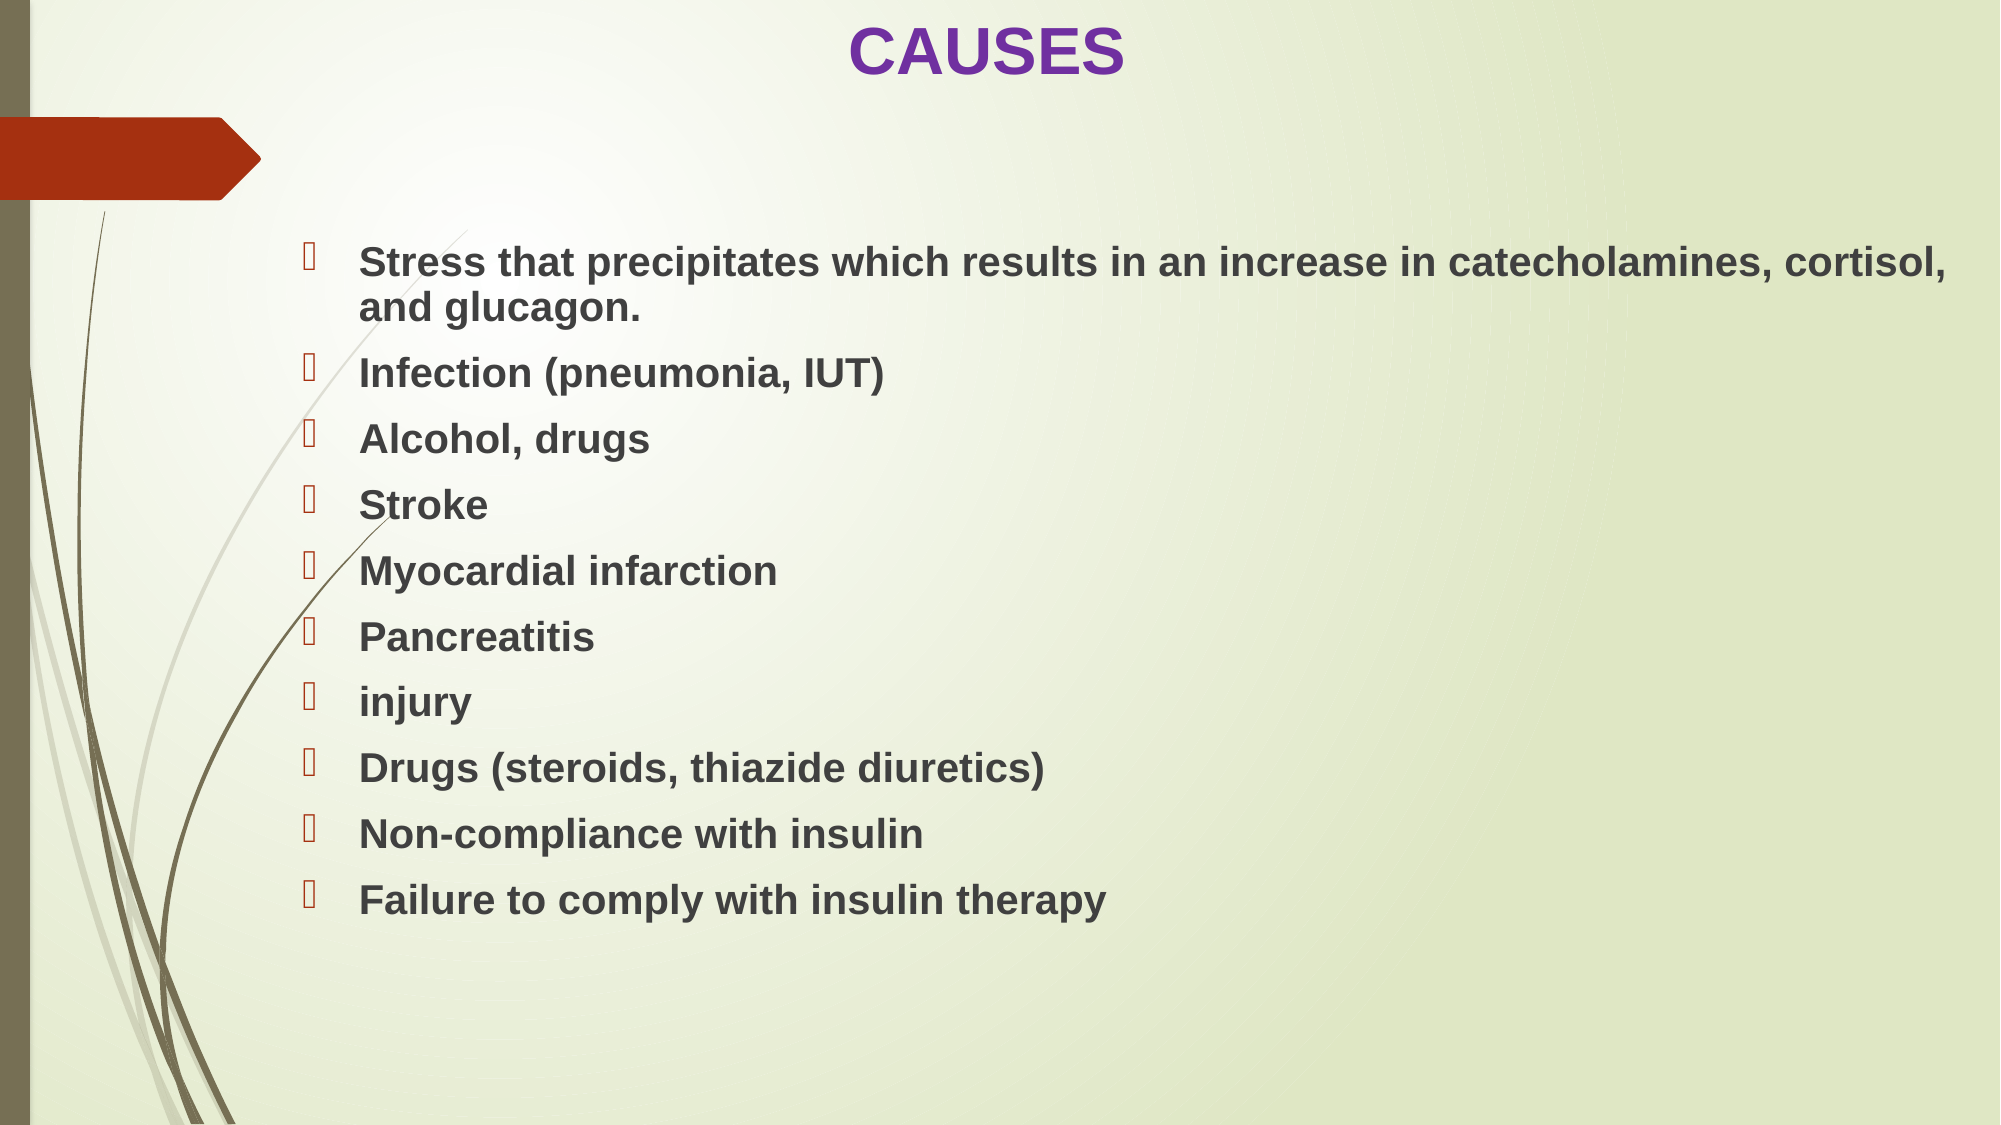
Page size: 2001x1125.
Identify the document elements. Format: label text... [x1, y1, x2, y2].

list Stress that precipitates which results in an increase in catecholamines, cortisol, and glucagon. Infection (pneumonia, IUT) Alcohol, drugs Stroke Myocardial infarction Pancreatitis injury Drugs (steroids, thiazide diuretics) Non-compliance with insulin Failure to comply with insulin therapy [287, 162, 1965, 1057]
title CAUSES [312, 0, 1663, 143]
